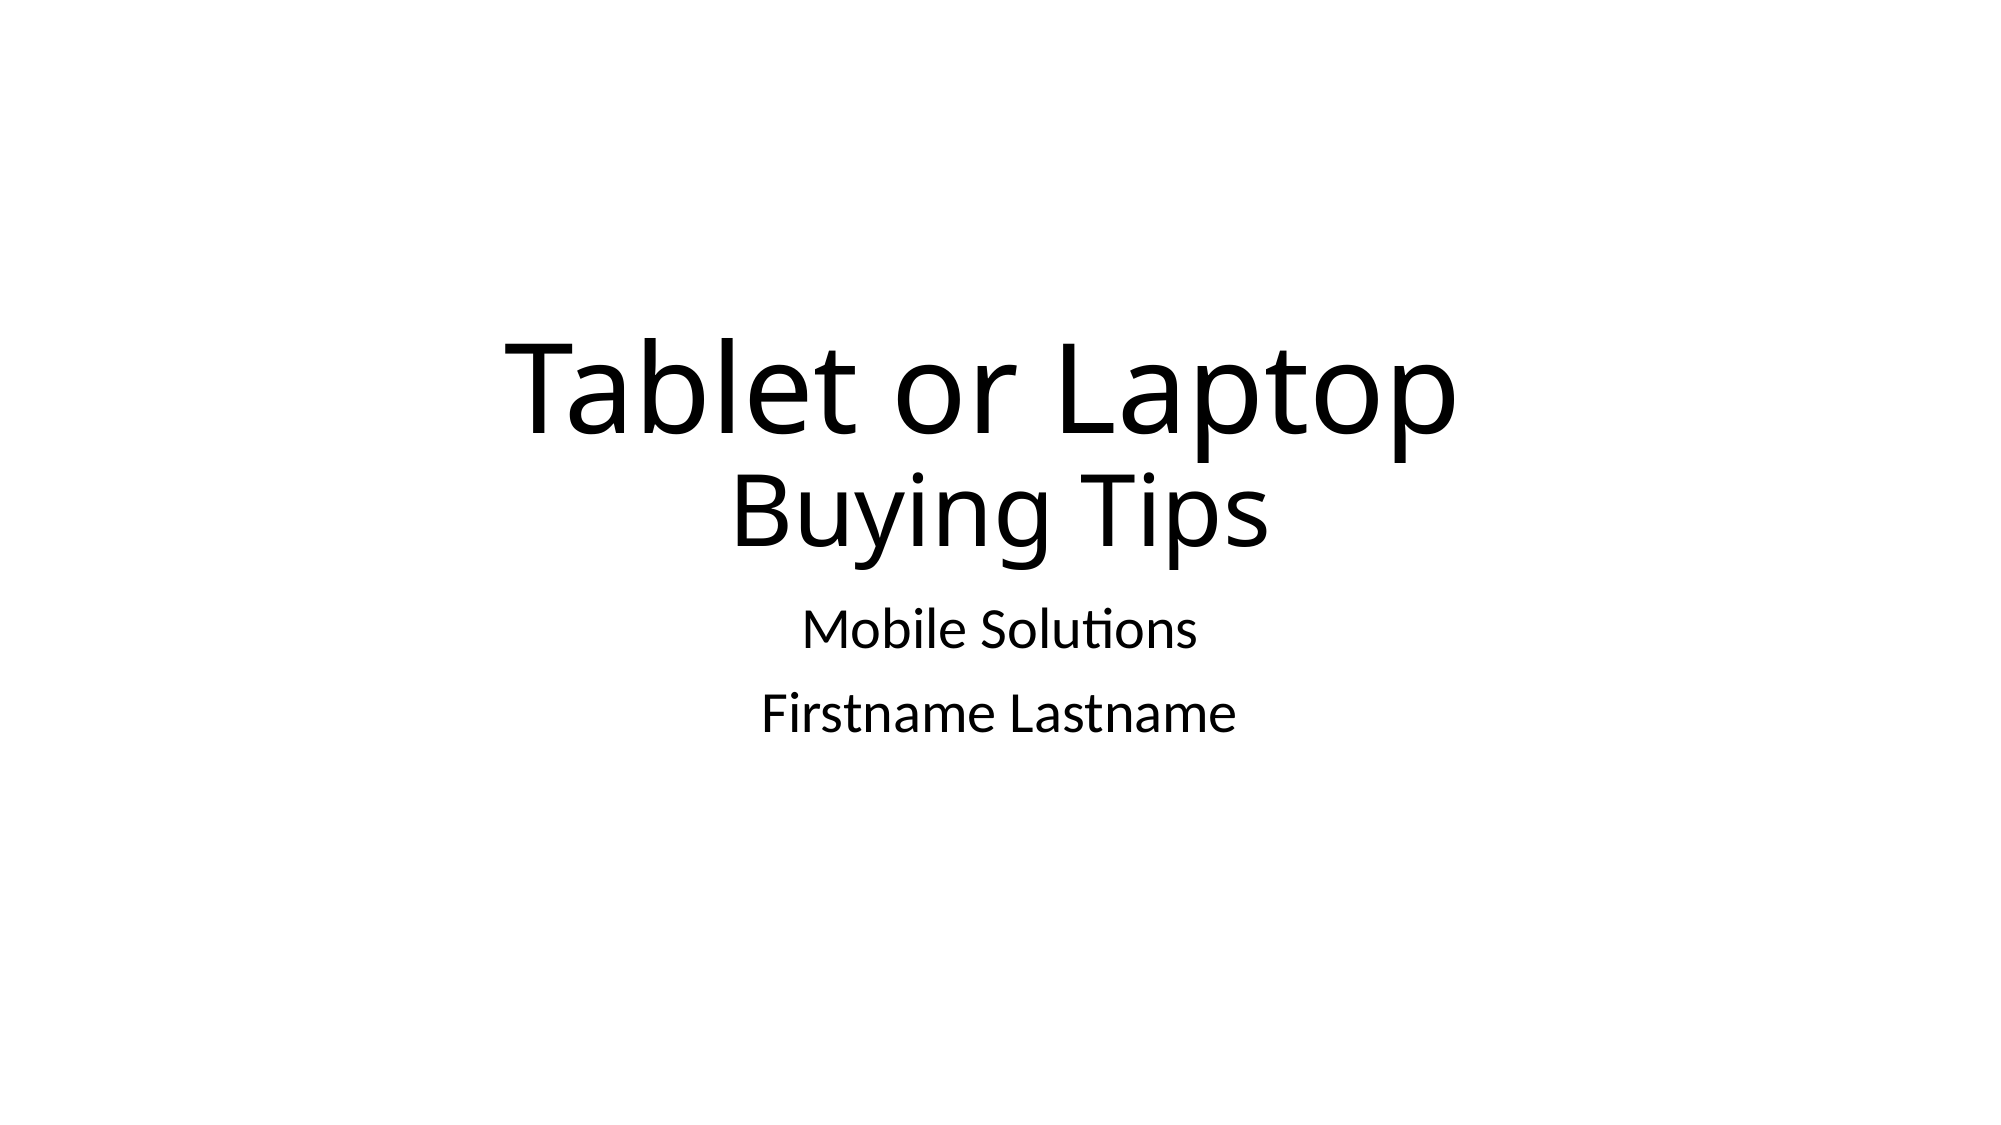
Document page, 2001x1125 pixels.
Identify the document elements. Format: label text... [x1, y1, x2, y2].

title Tablet or Laptop Buying Tips [249, 184, 1750, 576]
subtitle Mobile Solutions Firstname Lastname [249, 590, 1750, 863]
